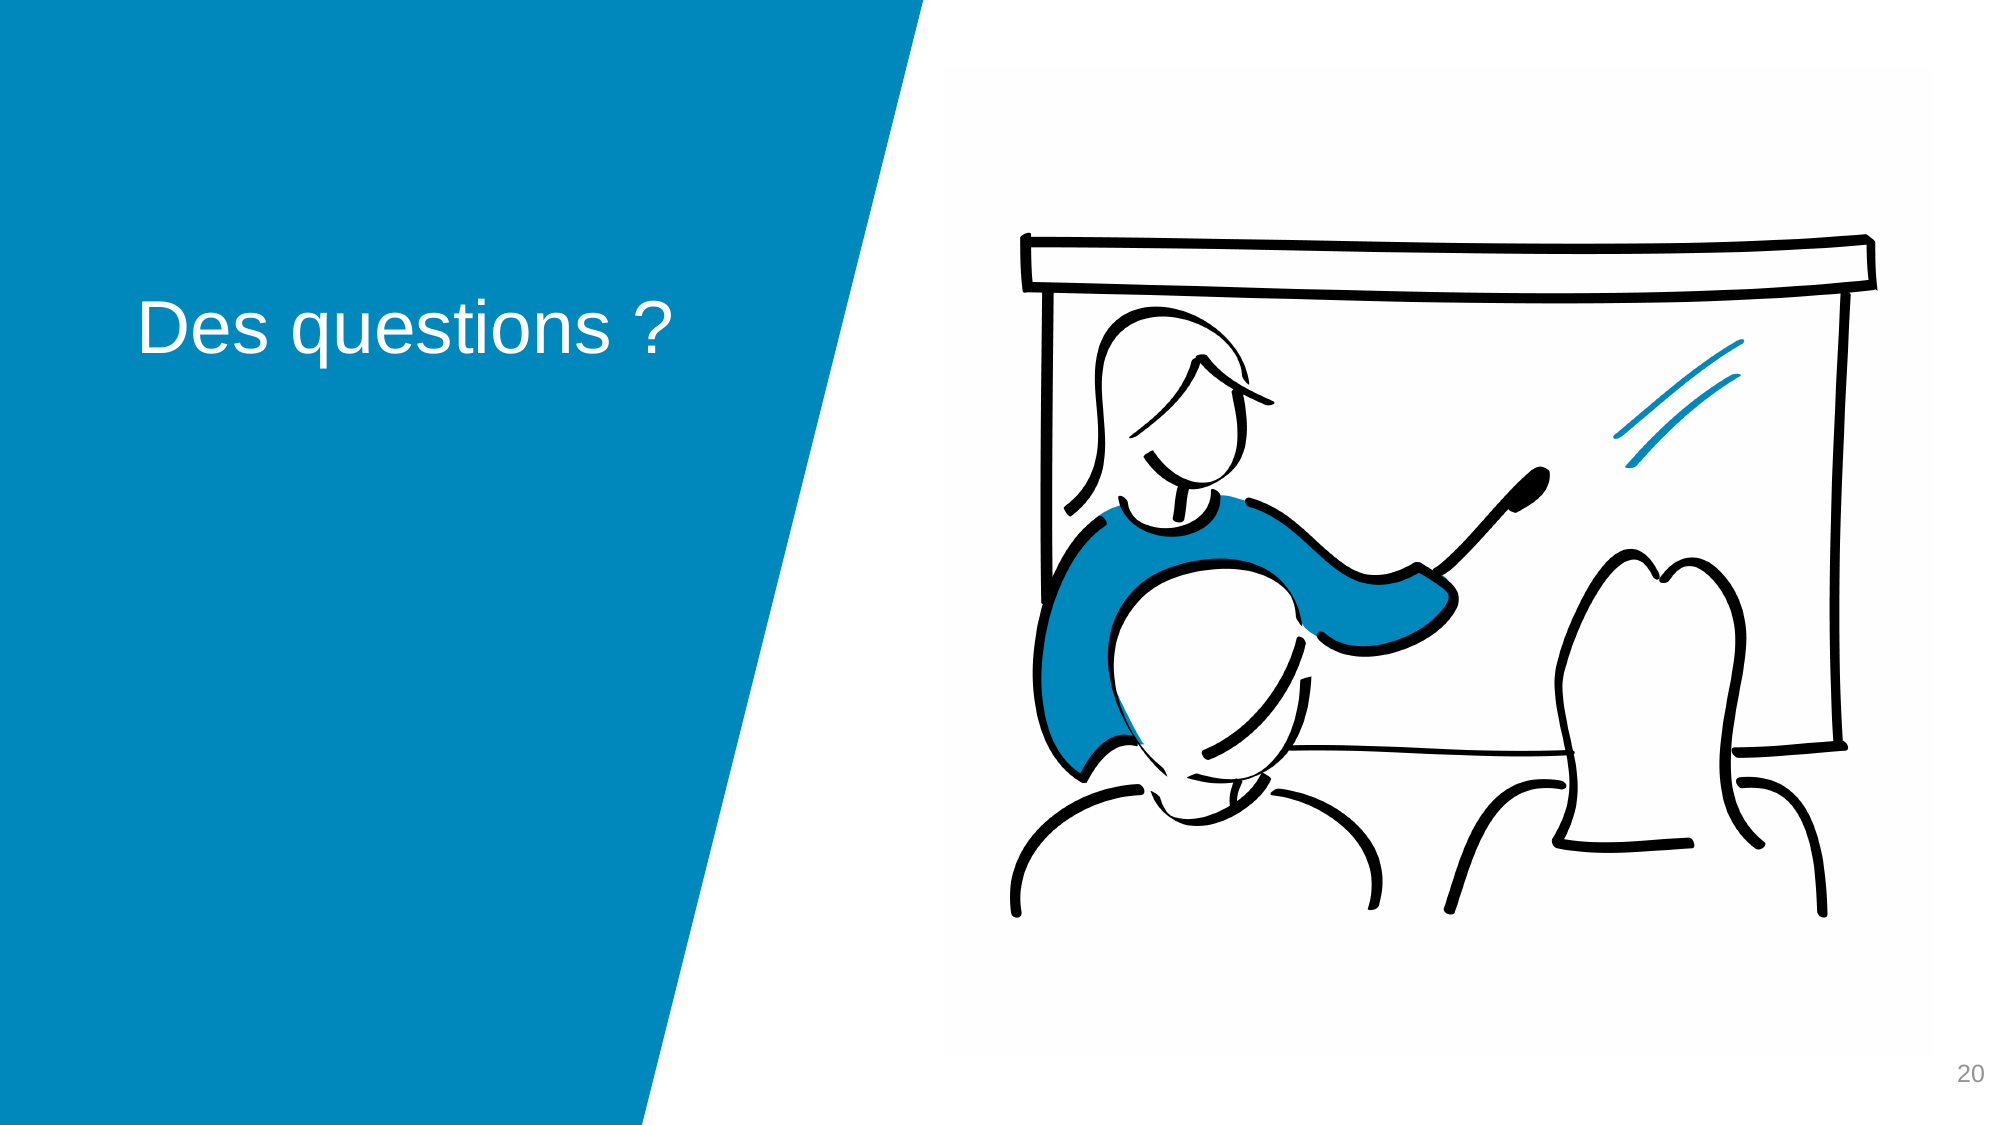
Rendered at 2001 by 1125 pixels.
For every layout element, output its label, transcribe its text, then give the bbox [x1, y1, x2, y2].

title Des questions ? [136, 0, 775, 371]
picture [944, 68, 1932, 1056]
slide_number 20 [1550, 1042, 2000, 1103]
